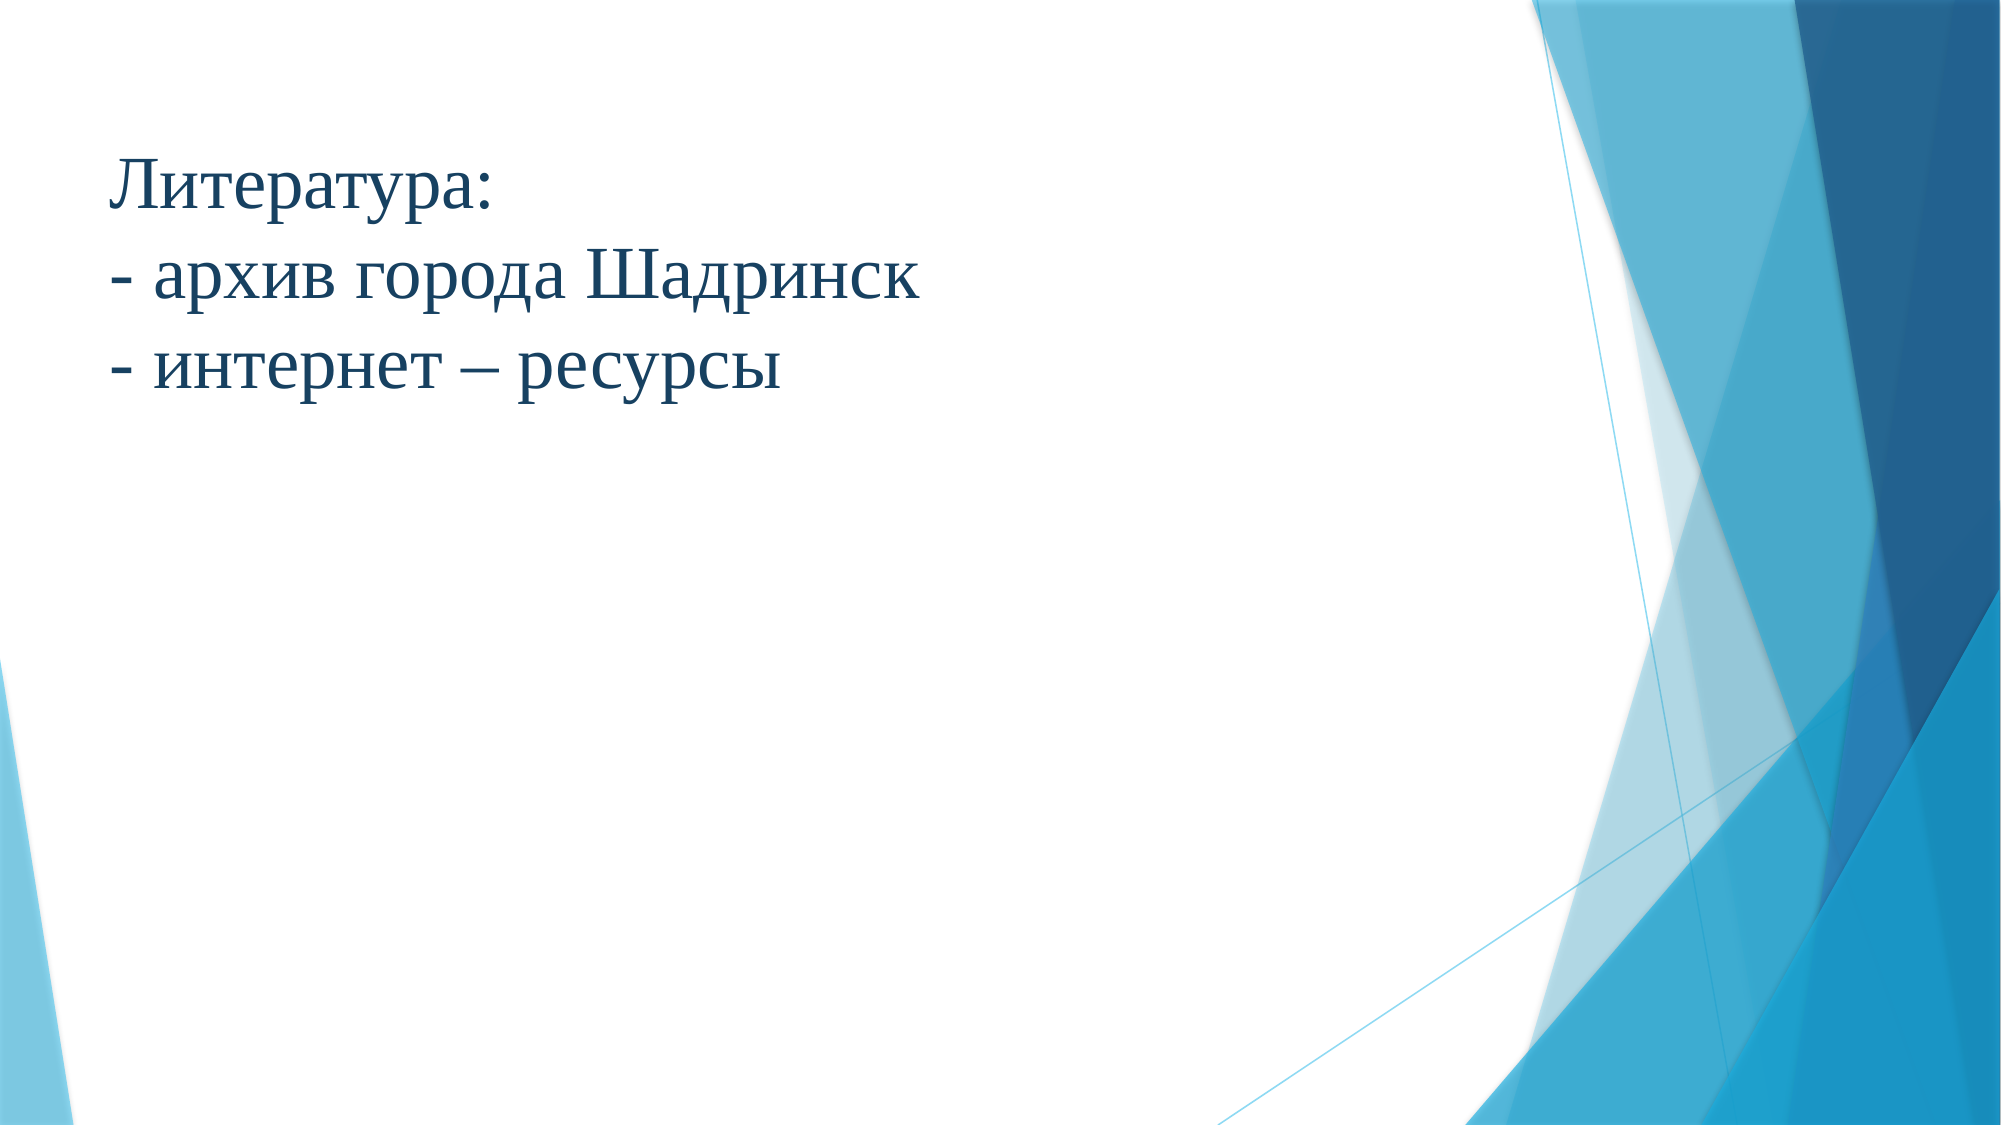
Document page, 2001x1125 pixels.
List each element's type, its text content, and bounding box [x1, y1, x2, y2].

title Литература: - архив города Шадринск - интернет – ресурсы [94, 126, 1539, 992]
